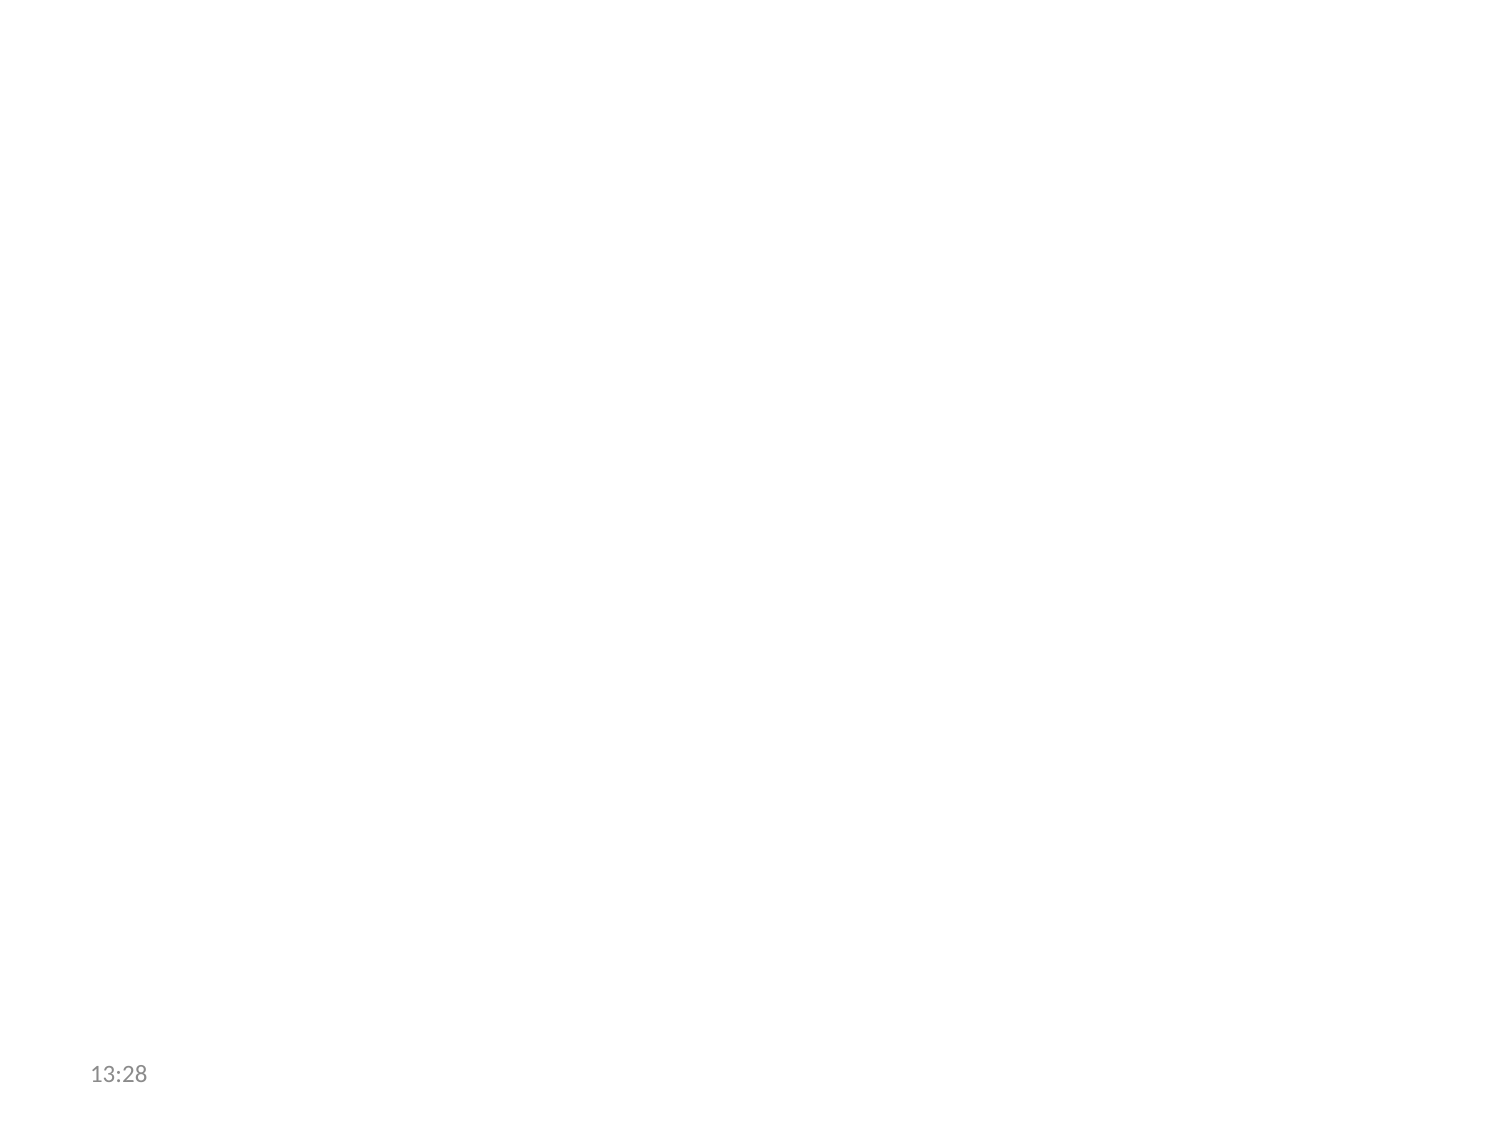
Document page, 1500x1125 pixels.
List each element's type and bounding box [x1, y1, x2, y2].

slide_number [75, 1042, 425, 1103]
